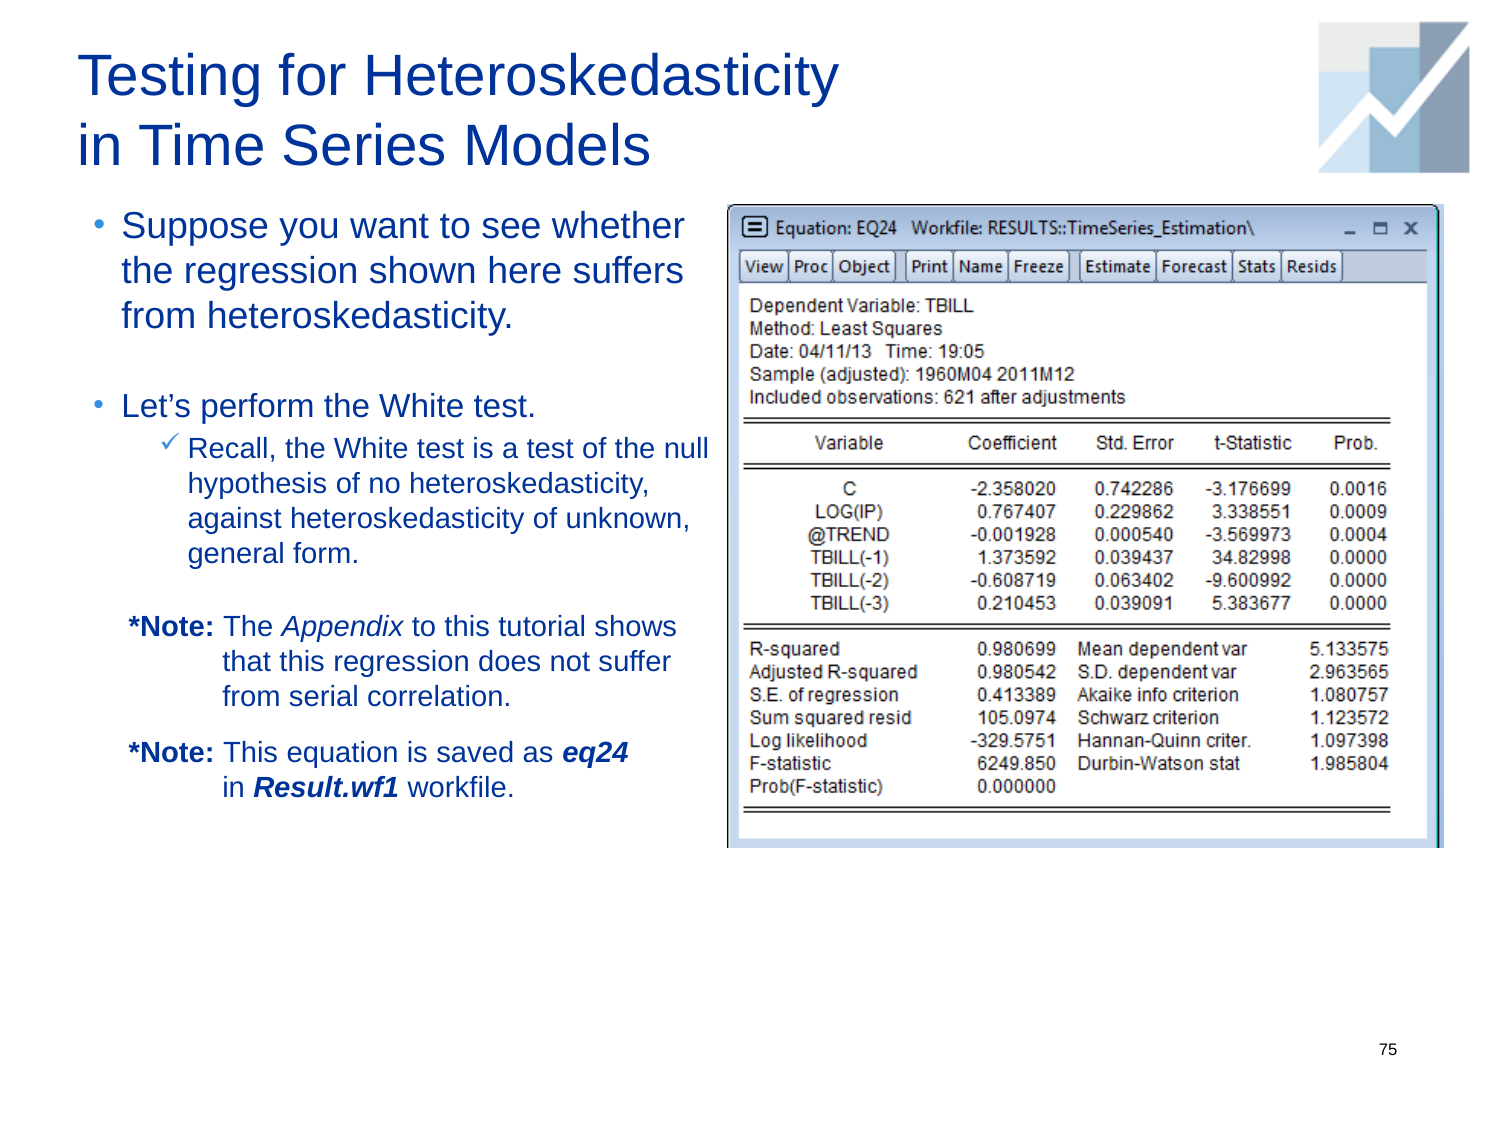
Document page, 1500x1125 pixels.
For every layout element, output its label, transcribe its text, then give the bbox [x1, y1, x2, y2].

picture [1300, 11, 1479, 181]
text_box *Note: This equation is saved as eq24 in Result.wf1 workfile. [114, 727, 651, 809]
title Testing for Heteroskedasticity in Time Series Models [62, 0, 1297, 185]
text_box *Note: The Appendix to this tutorial shows that this regression does not suffer from serial correlation. [114, 599, 722, 727]
text_box Suppose you want to see whether the regression shown here suffers from heteroskedasticity. Let’s perform the White test. Recall, the White test is a test of the null hypothesis of no heteroskedasticity, against heteroskedasticity of unknown, general form. [78, 193, 740, 865]
slide_number 75 [1262, 1015, 1413, 1067]
picture [727, 204, 1444, 848]
